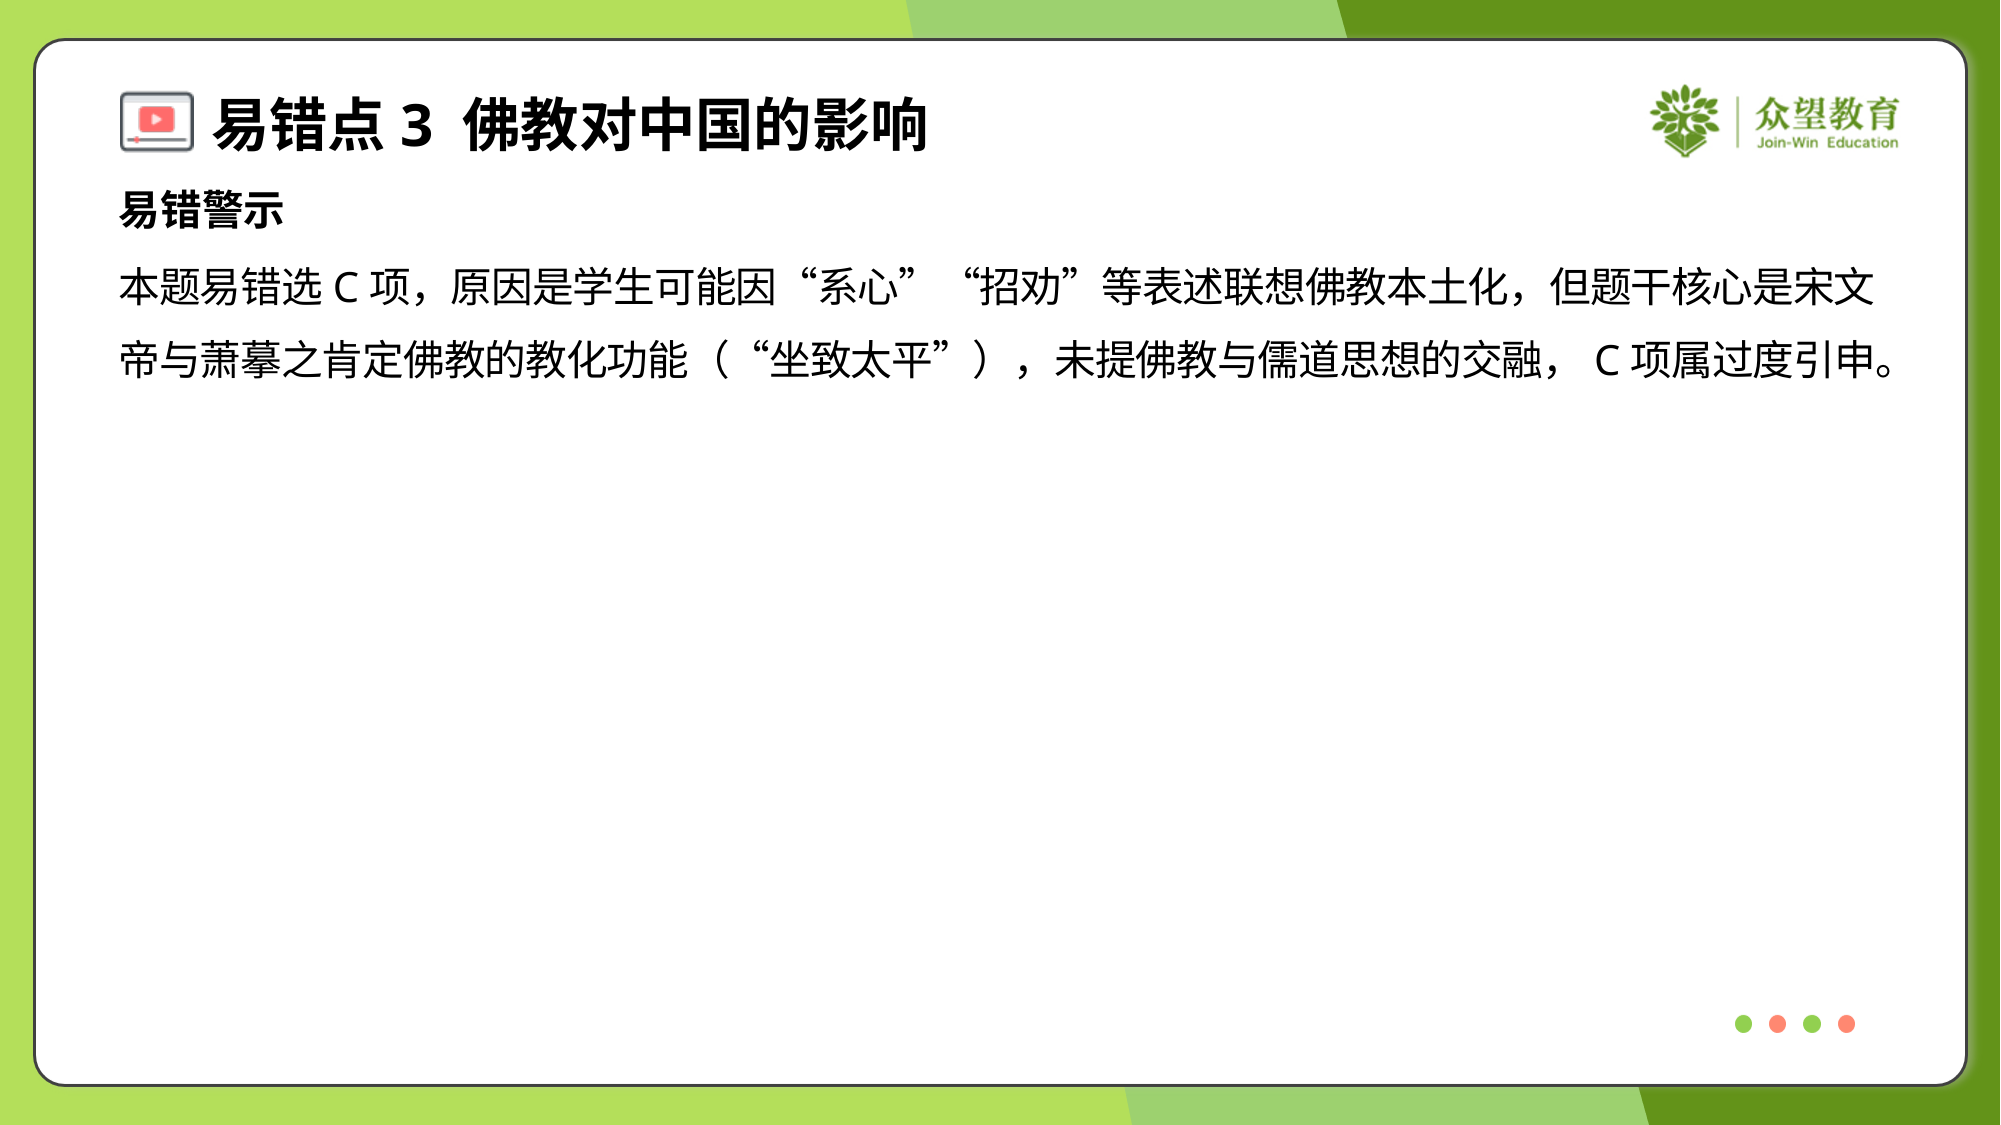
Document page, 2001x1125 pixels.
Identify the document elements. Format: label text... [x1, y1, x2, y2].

picture [0, 0, 2000, 1125]
text_box 易错警示 本题易错选C项，原因是学生可能因“系心”“招劝”等表述联想佛教本土化，但题干核心是宋文 帝与萧摹之肯定佛教的教化功能（“坐致太平”），未提佛教与儒道思想的交融，C项属过度引申。 [118, 158, 1883, 377]
